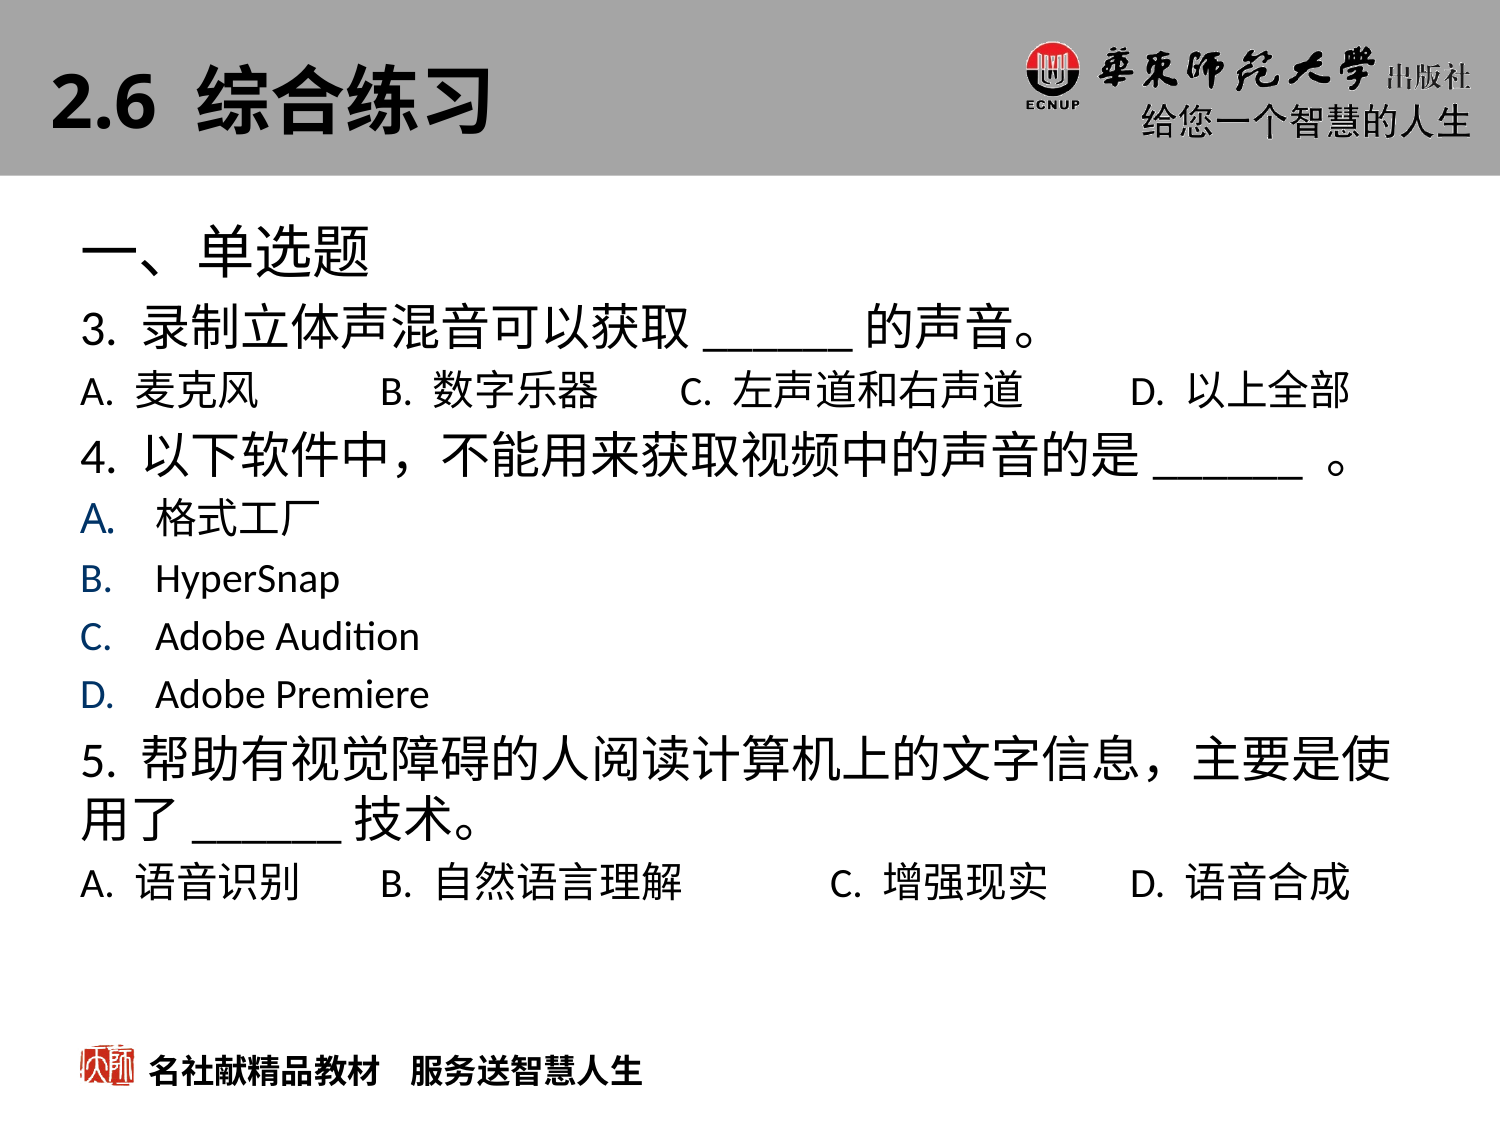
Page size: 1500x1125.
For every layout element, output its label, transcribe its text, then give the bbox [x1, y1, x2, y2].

title 2.6 综合练习 [35, 58, 1198, 139]
list 一、单选题 3. 录制立体声混音可以获取______的声音。 A. 麦克风 B. 数字乐器 C. 左声道和右声道 D. 以上全部 4. 以下软件中，不能用来获取视频中的声音的是______ 。 格式工厂 HyperSnap Adobe Audition Adobe Premiere 5. 帮助有视觉障碍的人阅读计算机上的文字信息，主要是使用了______技术。 A. 语音识别 B. 自然语言理解 C. 增强现实 D. 语音合成 [64, 208, 1437, 1031]
picture [70, 1042, 138, 1090]
picture [1009, 35, 1500, 153]
